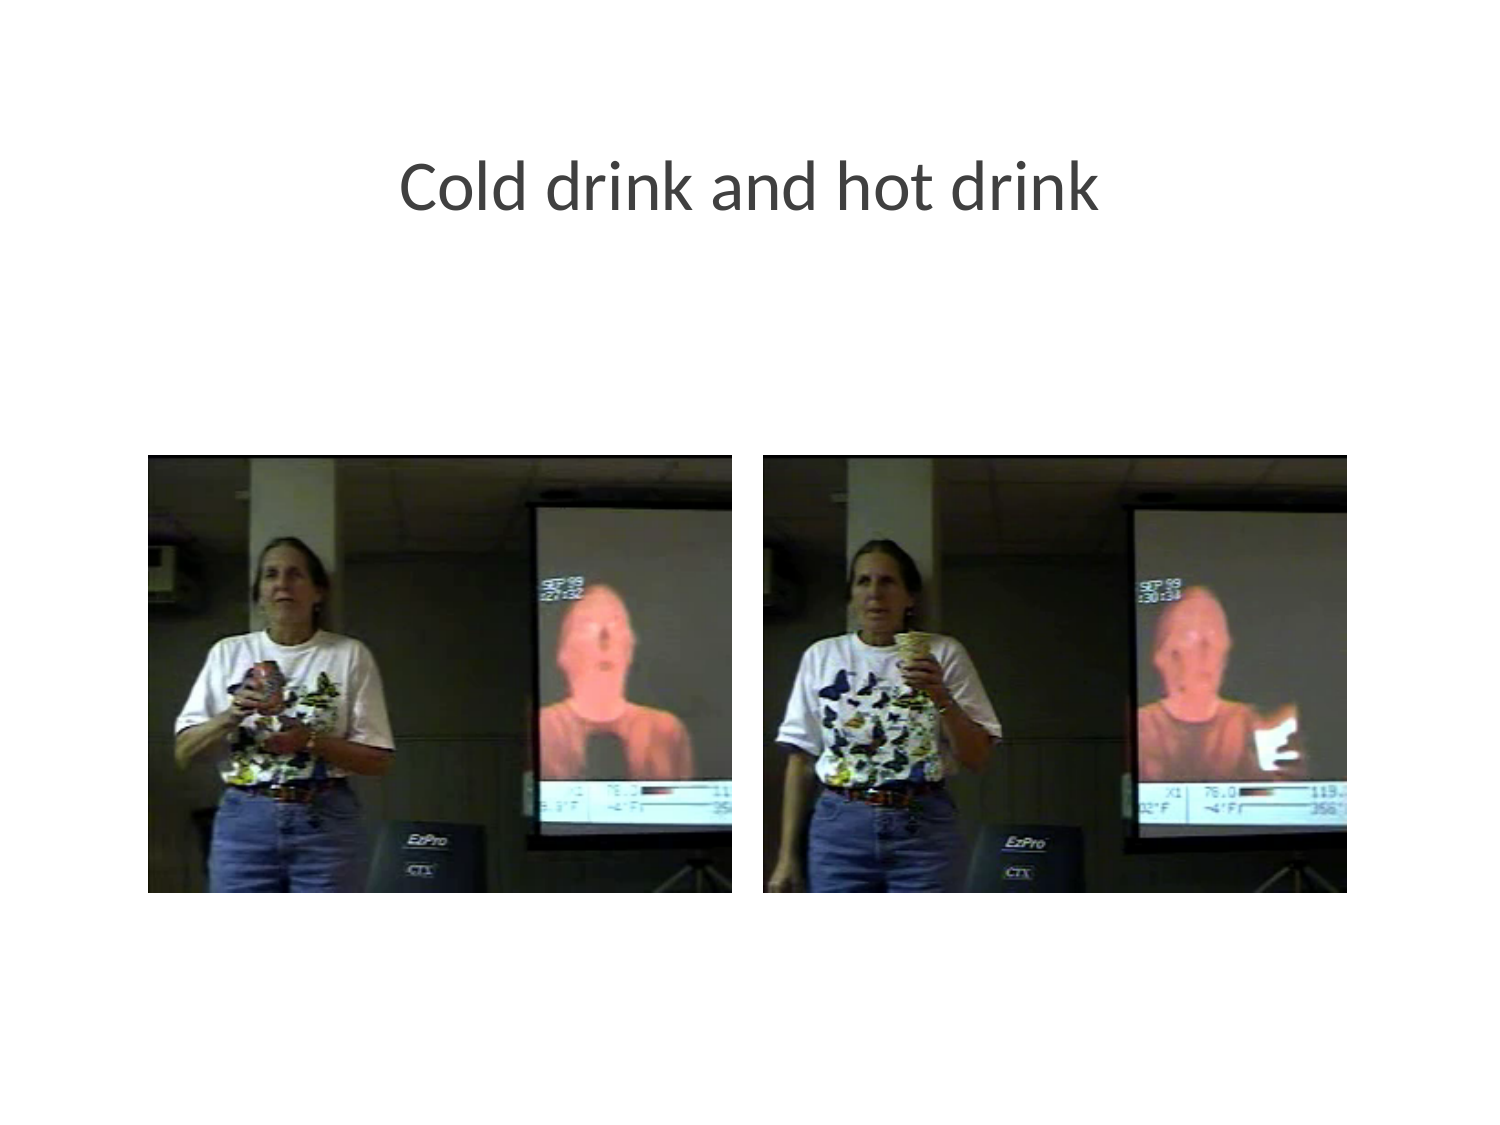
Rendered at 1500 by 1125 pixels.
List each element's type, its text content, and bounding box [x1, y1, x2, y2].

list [147, 454, 733, 894]
title Cold drink and hot drink [75, 45, 1425, 233]
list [762, 454, 1348, 894]
